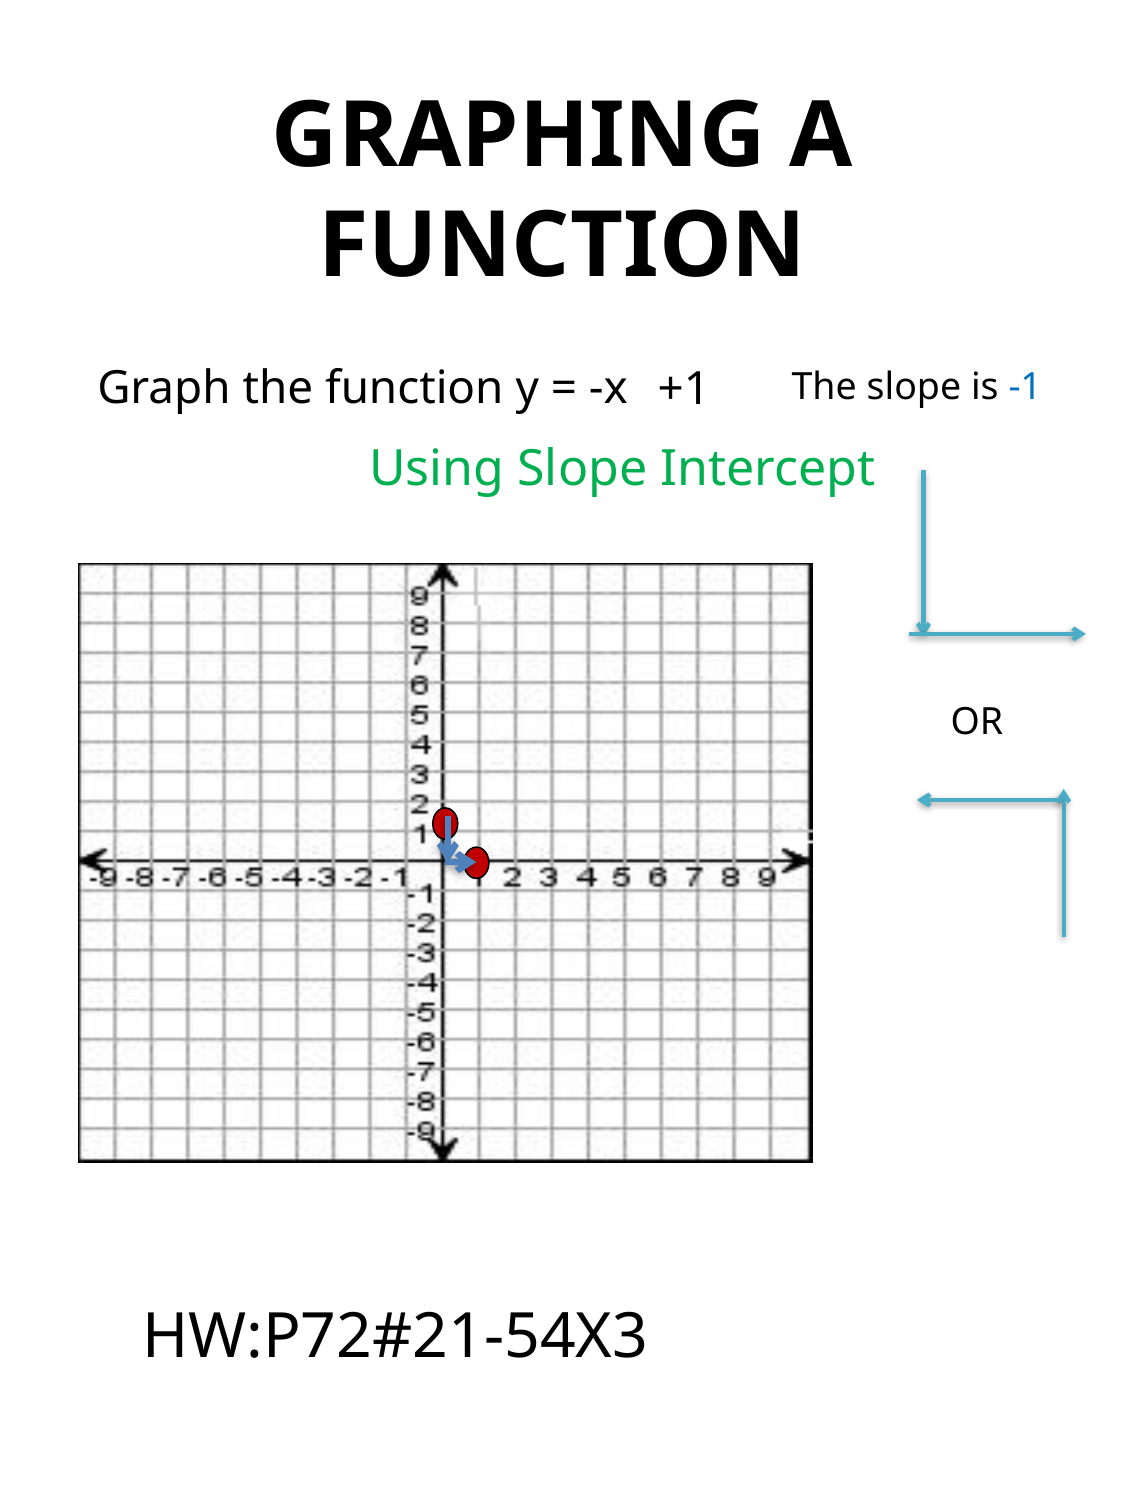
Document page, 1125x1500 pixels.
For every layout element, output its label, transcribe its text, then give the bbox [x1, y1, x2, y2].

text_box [445, 815, 477, 864]
text_box The slope is -1 [776, 354, 1058, 415]
text_box HW:P72#21-54X3 [127, 1287, 664, 1378]
text_box +1 [642, 350, 725, 421]
text_box Graph the function y = -x [82, 350, 642, 420]
text_box Using Slope Intercept [354, 428, 891, 504]
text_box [916, 788, 1064, 937]
picture [77, 562, 813, 1163]
title GRAPHING A FUNCTION [56, 60, 1069, 310]
text_box OR [935, 689, 1019, 750]
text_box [909, 469, 1087, 637]
